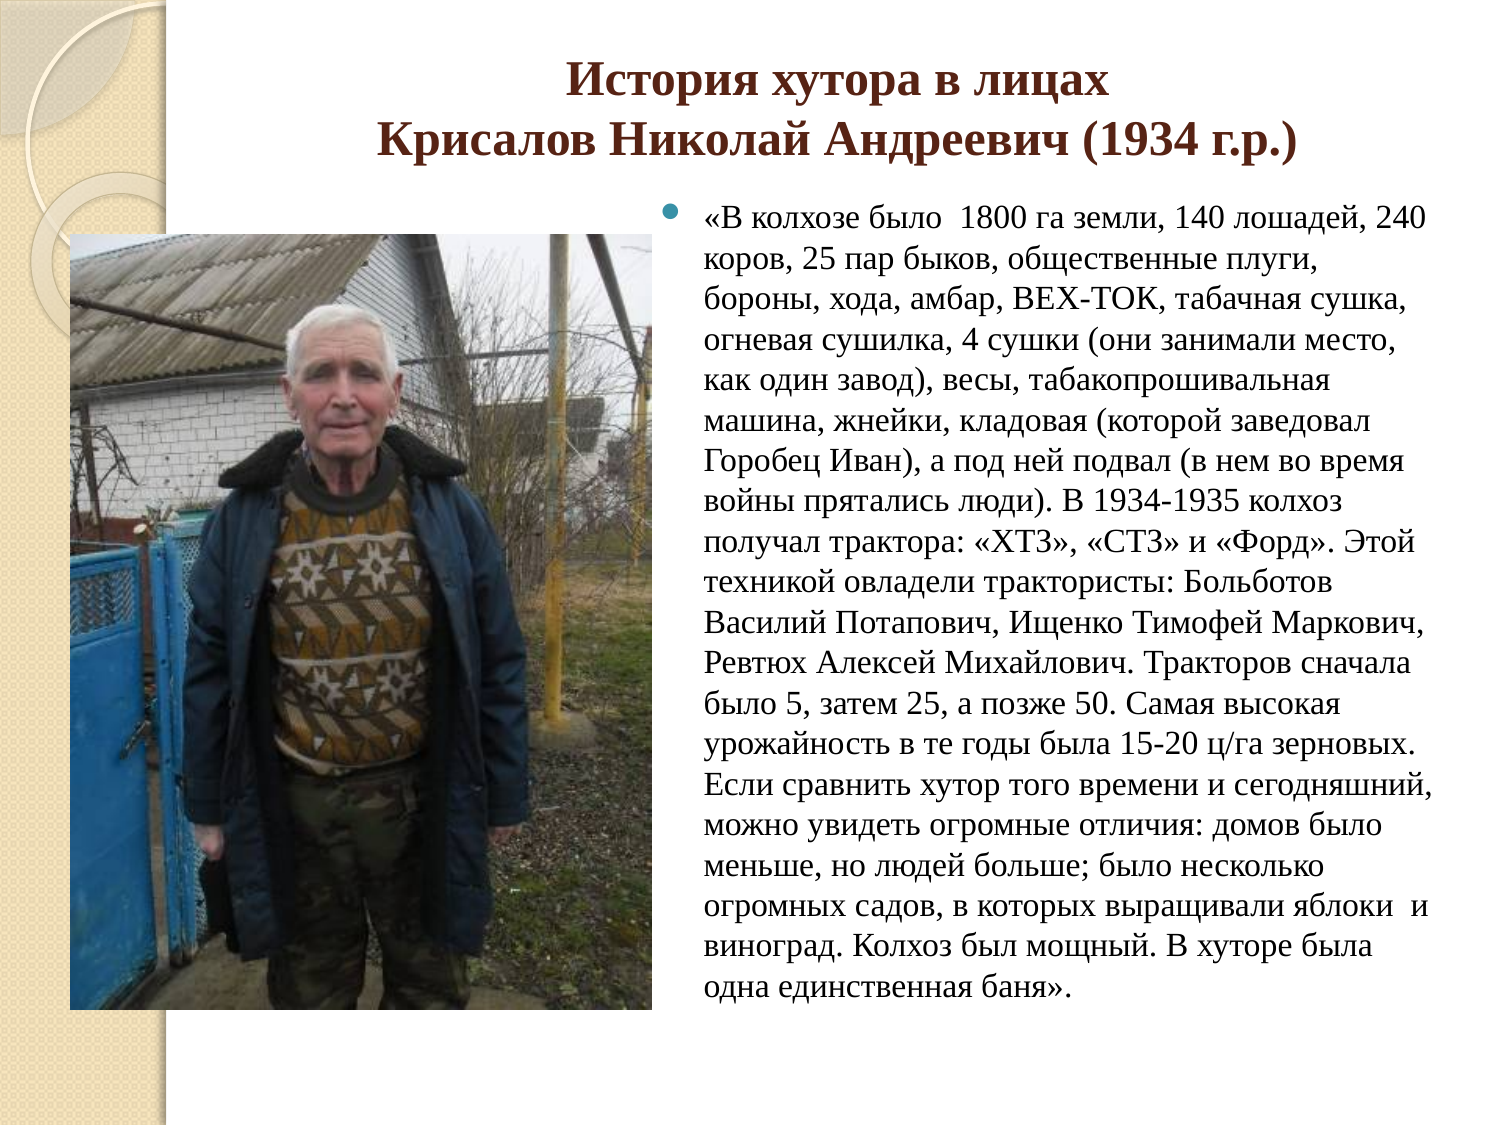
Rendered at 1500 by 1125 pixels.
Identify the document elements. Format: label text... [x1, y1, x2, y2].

title История хутора в лицах Крисалов Николай Андреевич (1934 г.р.) [222, 23, 1453, 188]
list «В колхозе было 1800 га земли, 140 лошадей, 240 коров, 25 пар быков, общественные плуги, бороны, хода, амбар, ВЕХ-ТОК, табачная сушка, огневая сушилка, 4 сушки (они занимали место, как один завод), весы, табакопрошивальная машина, жнейки, кладовая (которой заведовал Горобец Иван), а под ней подвал (в нем во время войны прятались люди). В 1934-1935 колхоз получал трактора: «ХТЗ», «СТЗ» и «Форд». Этой техникой овладели трактористы: Больботов Василий Потапович, Ищенко Тимофей Маркович, Ревтюх Алексей Михайлович. Тракторов сначала было 5, затем 25, а позже 50. Самая высокая урожайность в те годы была 15-20 ц/га зерновых. Если сравнить хутор того времени и сегодняшний, можно увидеть огромные отличия: домов было меньше, но людей больше; было несколько огромных садов, в которых выращивали яблоки и виноград. Колхоз был мощный. В хуторе была одна единственная баня». [632, 187, 1454, 1044]
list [70, 234, 652, 1010]
